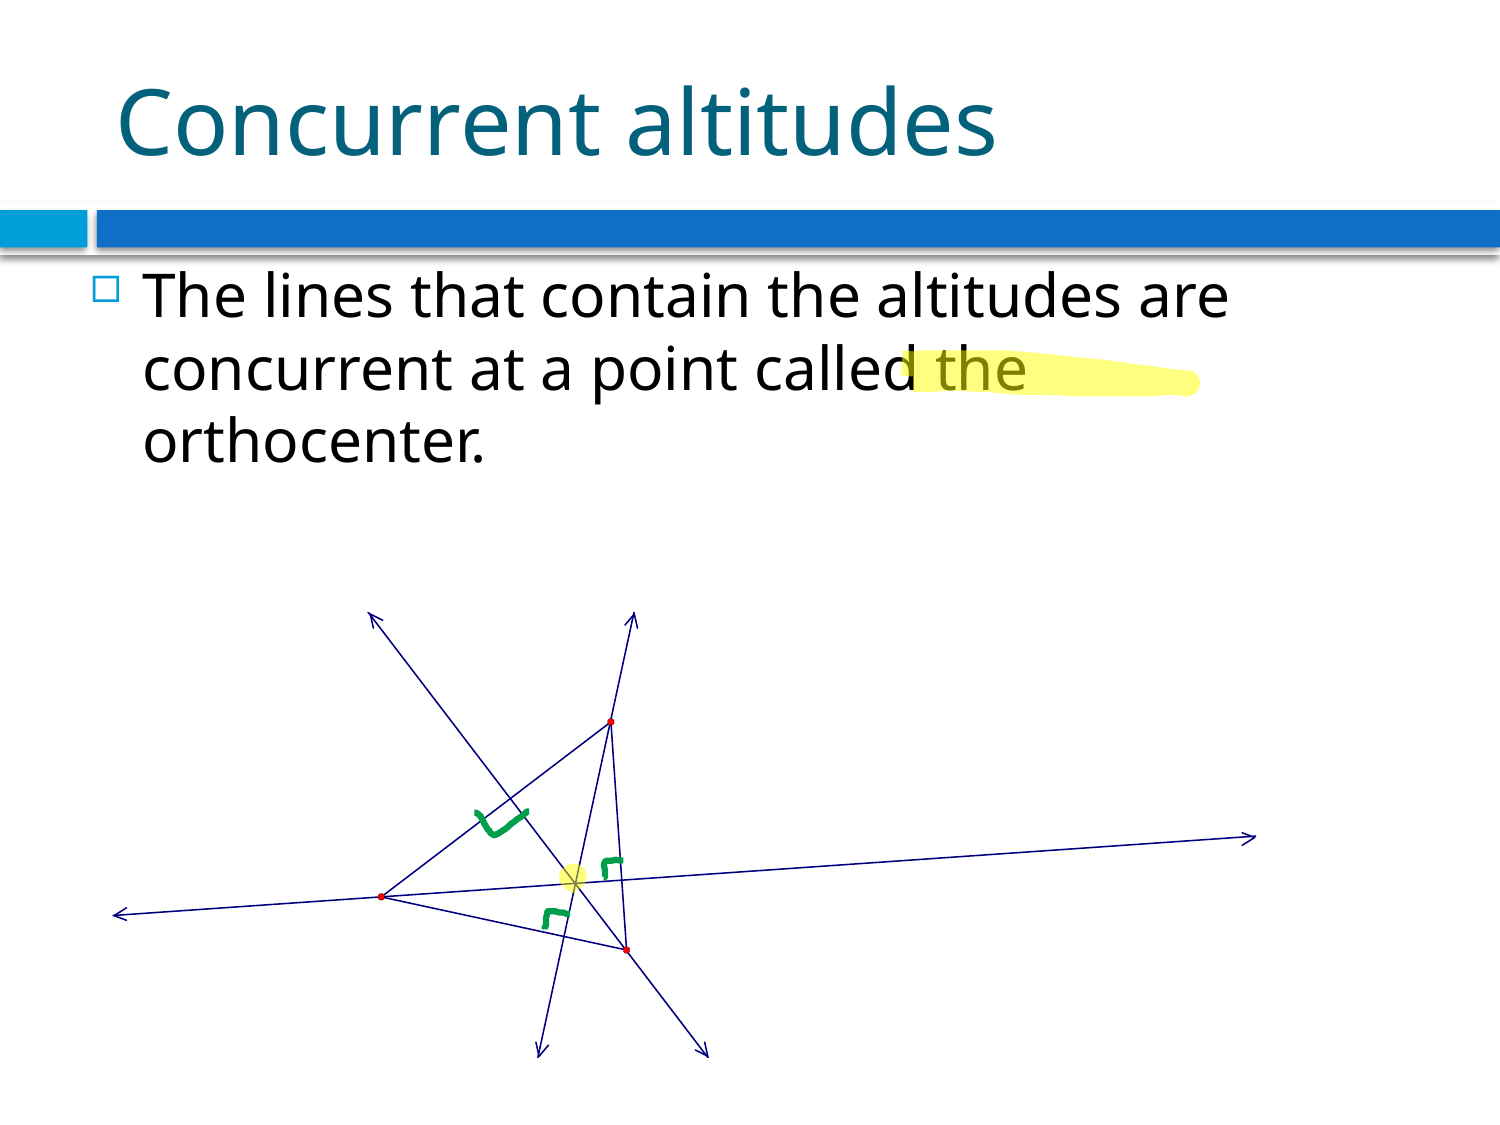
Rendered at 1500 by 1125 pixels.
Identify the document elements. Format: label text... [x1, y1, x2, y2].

text_box [901, 362, 1189, 385]
list The lines that contain the altitudes are concurrent at a point called the orthocenter. [75, 249, 1300, 1050]
picture [112, 612, 1257, 1059]
title Concurrent altitudes [100, 37, 1438, 200]
